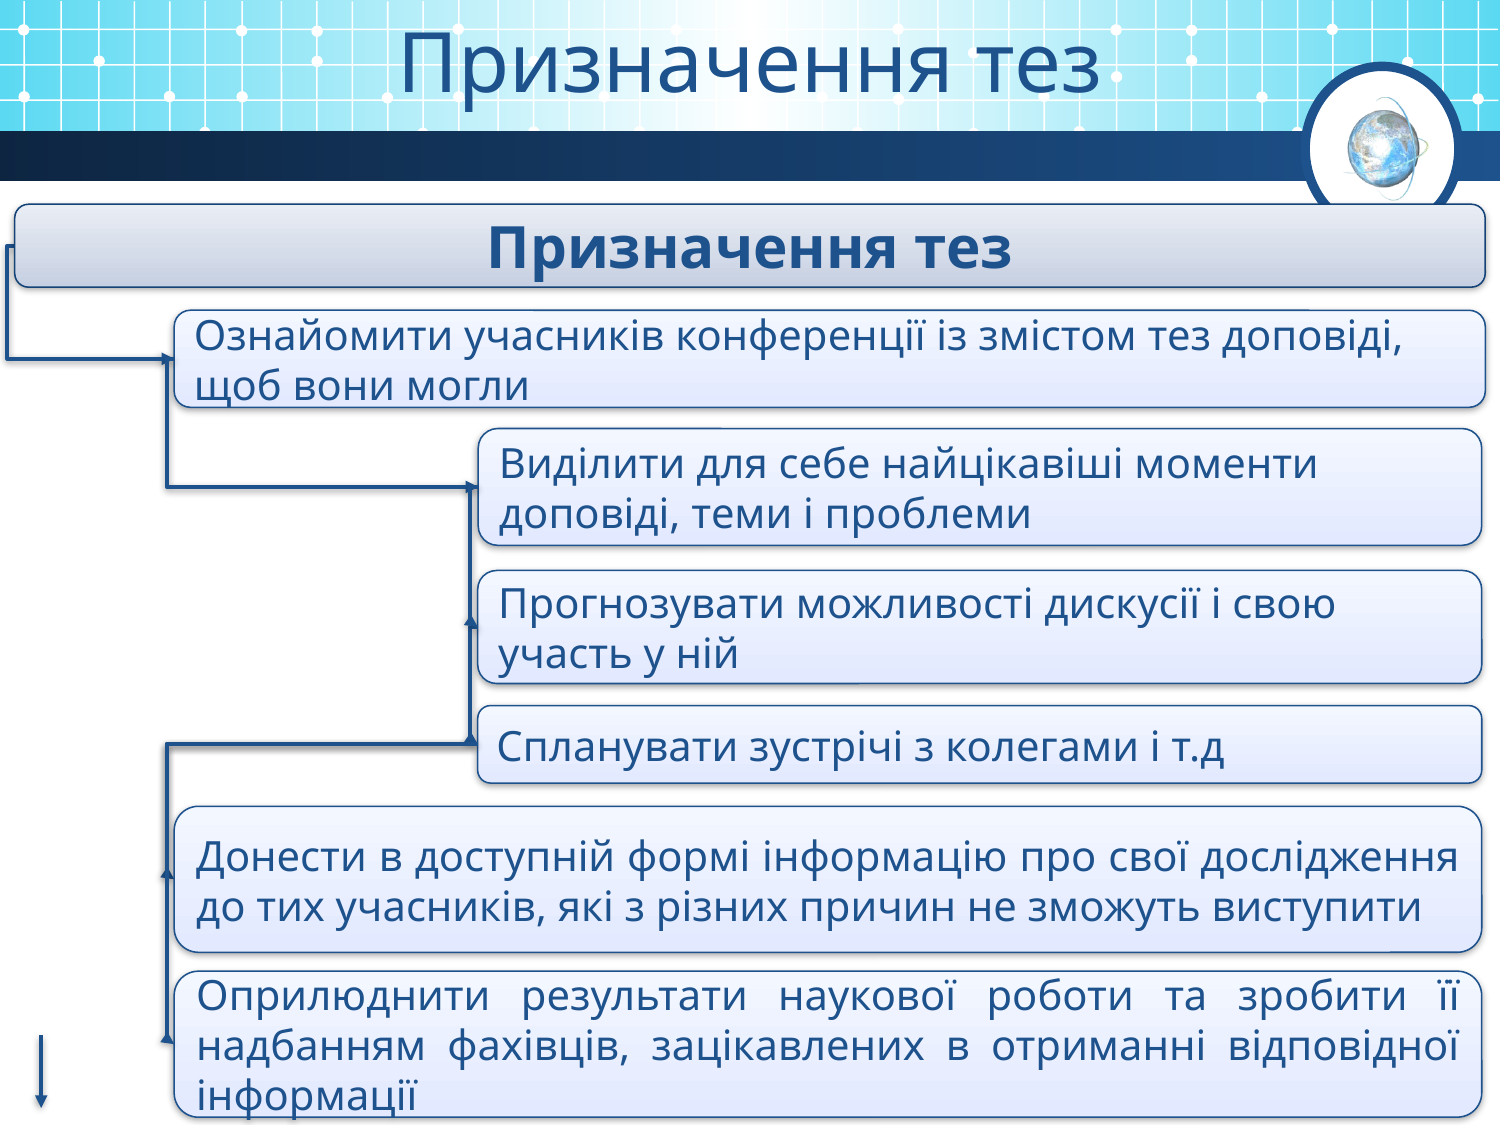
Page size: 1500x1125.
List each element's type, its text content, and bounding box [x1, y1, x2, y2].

text_box Виділити для себе найцікавіші моменти доповіді, теми і проблеми [483, 427, 1483, 547]
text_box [173, 358, 479, 488]
text_box Призначення тез [0, 2, 1500, 117]
picture [1310, 117, 1454, 203]
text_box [477, 632, 481, 744]
text_box Донести в доступній формі інформацію про свої дослідження до тих учасників, які з різних причин не зможуть виступити [484, 805, 1483, 954]
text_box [173, 744, 478, 1045]
text_box Призначення тез [13, 203, 1487, 288]
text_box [14, 245, 175, 359]
text_box Оприлюднити результати наукової роботи та зробити її надбанням фахівців, зацікавлених в отриманні відповідної інформації [173, 970, 1483, 1118]
text_box Прогнозувати можливості дискусії і свою участь у ній [483, 569, 1483, 685]
text_box Ознайомити учасників конференції із змістом тез доповіді, щоб вони могли [180, 309, 1487, 409]
text_box Спланувати зустрічі з колегами і т.д [485, 704, 1483, 784]
